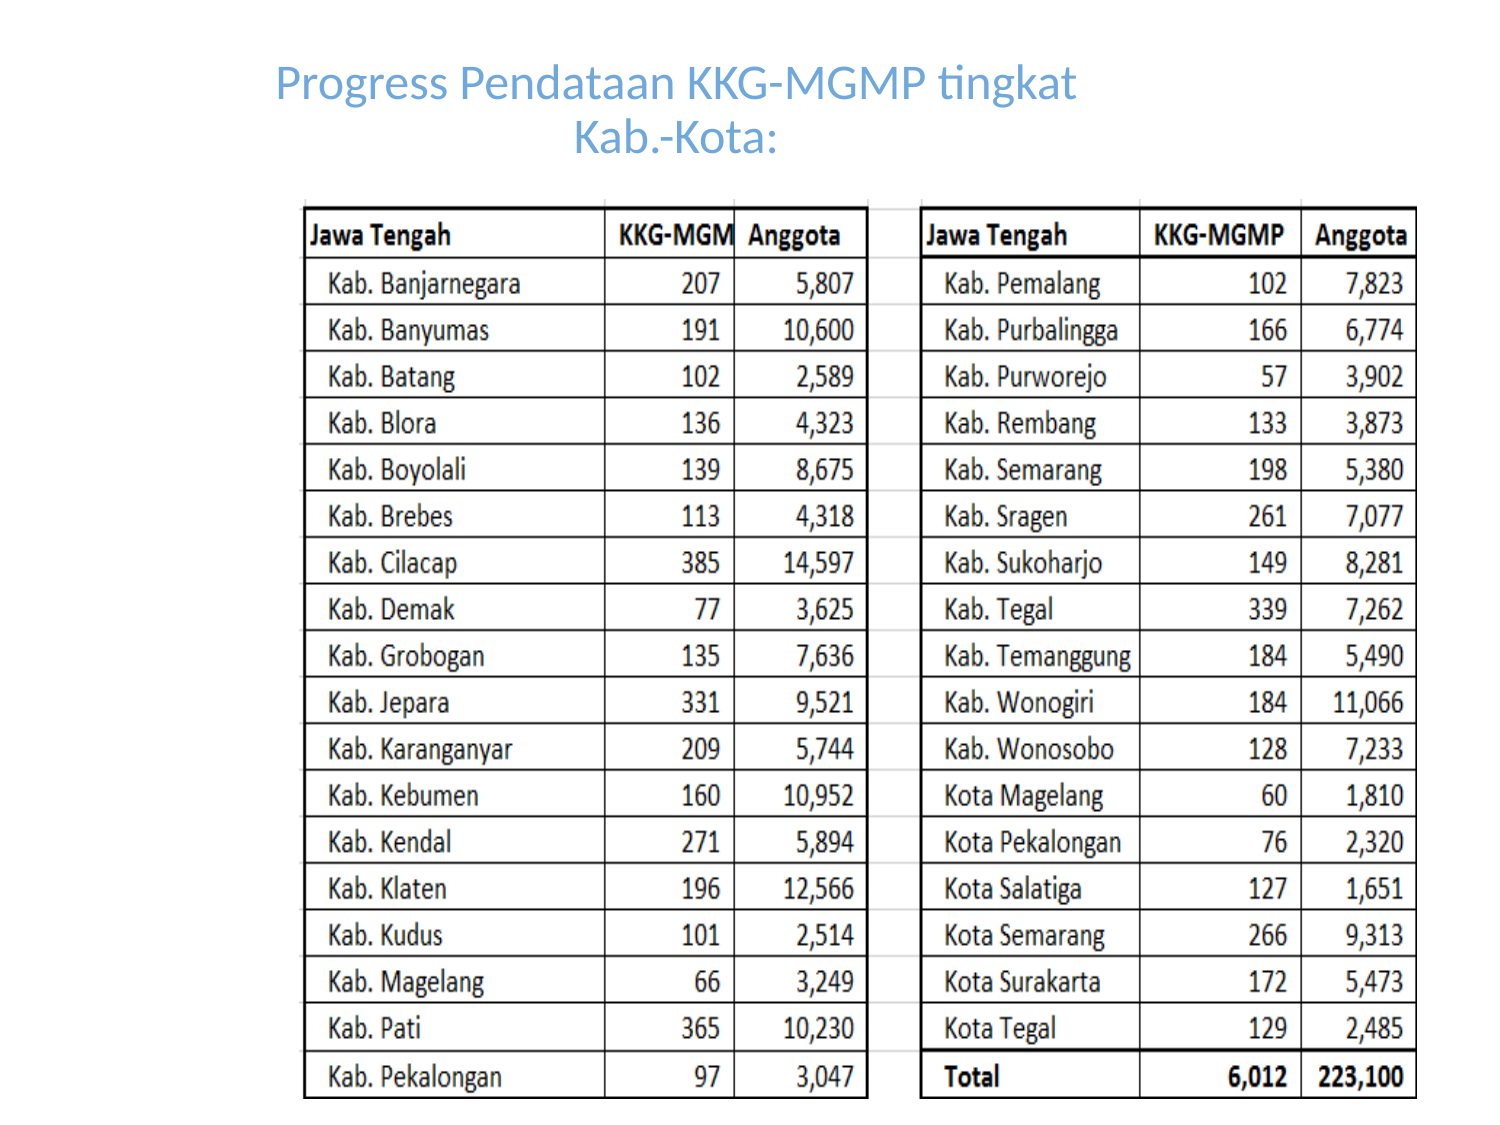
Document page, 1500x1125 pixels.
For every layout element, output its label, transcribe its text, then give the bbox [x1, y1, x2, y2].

text_box Progress Pendataan KKG-MGMP tingkat Kab.-Kota: [214, 73, 1139, 180]
picture [299, 199, 1417, 1100]
